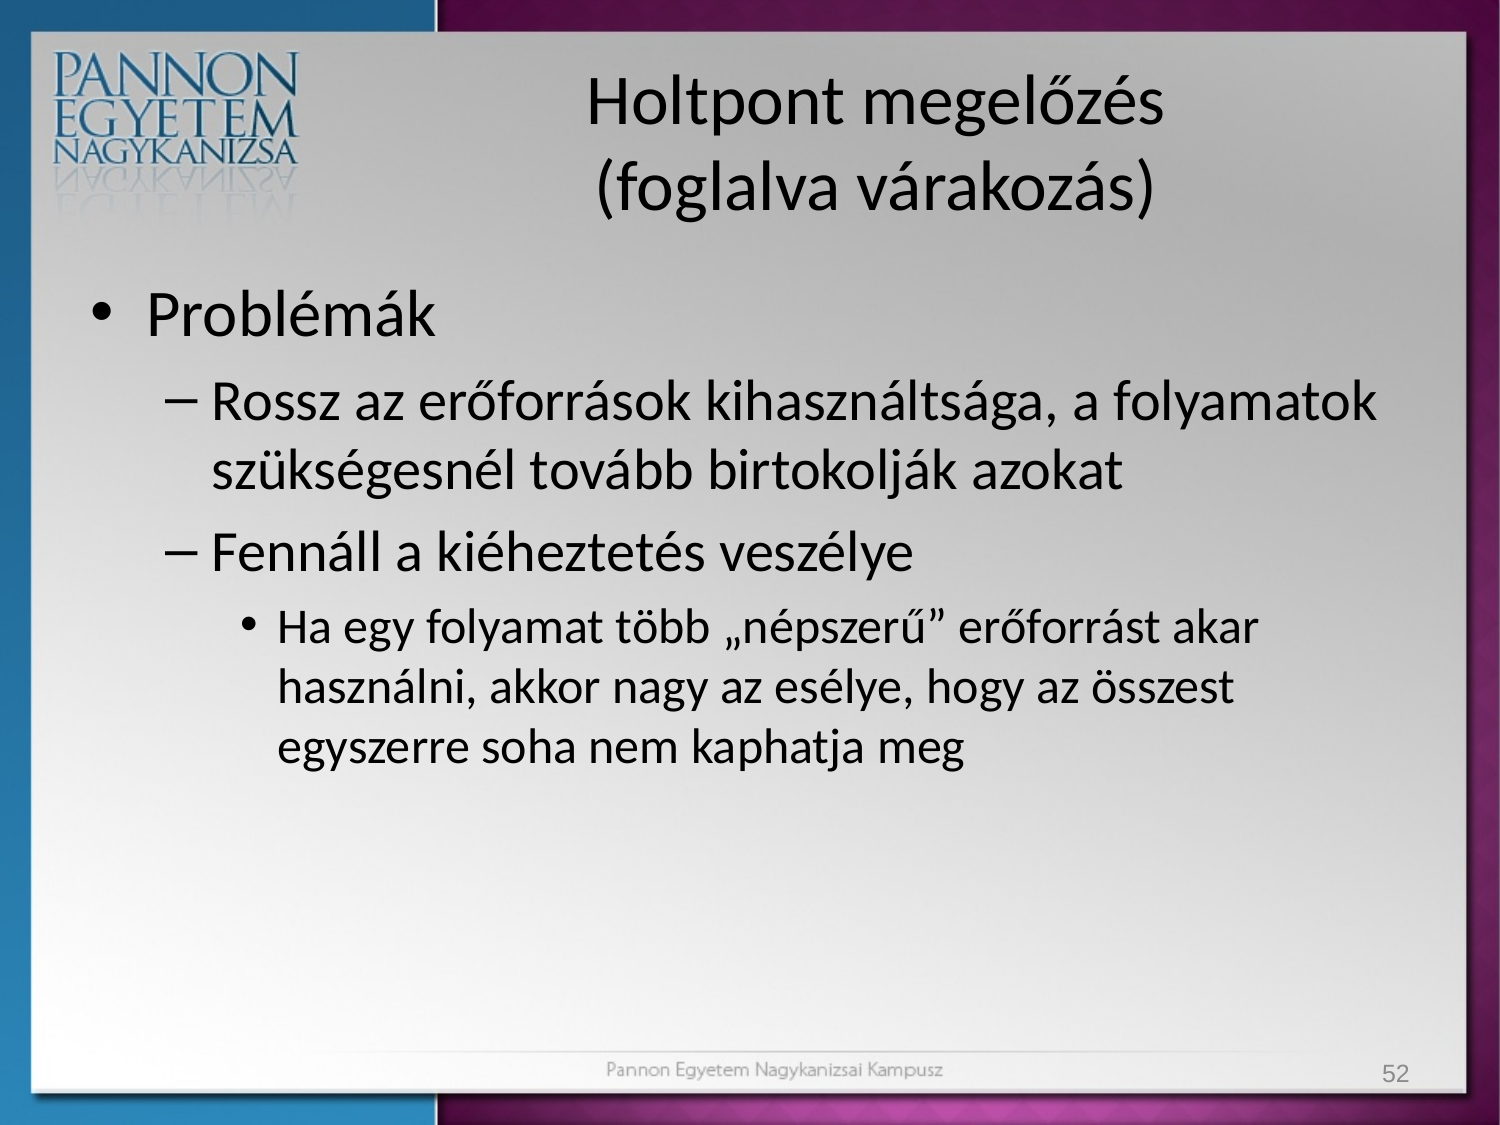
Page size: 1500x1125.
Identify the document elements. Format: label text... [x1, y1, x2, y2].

slide_number 52 [1074, 1042, 1425, 1103]
title Holtpont megelőzés (foglalva várakozás) [328, 45, 1425, 233]
picture [0, 0, 1500, 1125]
list Problémák Rossz az erőforrások kihasználtsága, a folyamatok szükségesnél tovább birtokolják azokat Fennáll a kiéheztetés veszélye Ha egy folyamat több „népszerű” erőforrást akar használni, akkor nagy az esélye, hogy az összest egyszerre soha nem kaphatja meg [75, 262, 1425, 1038]
